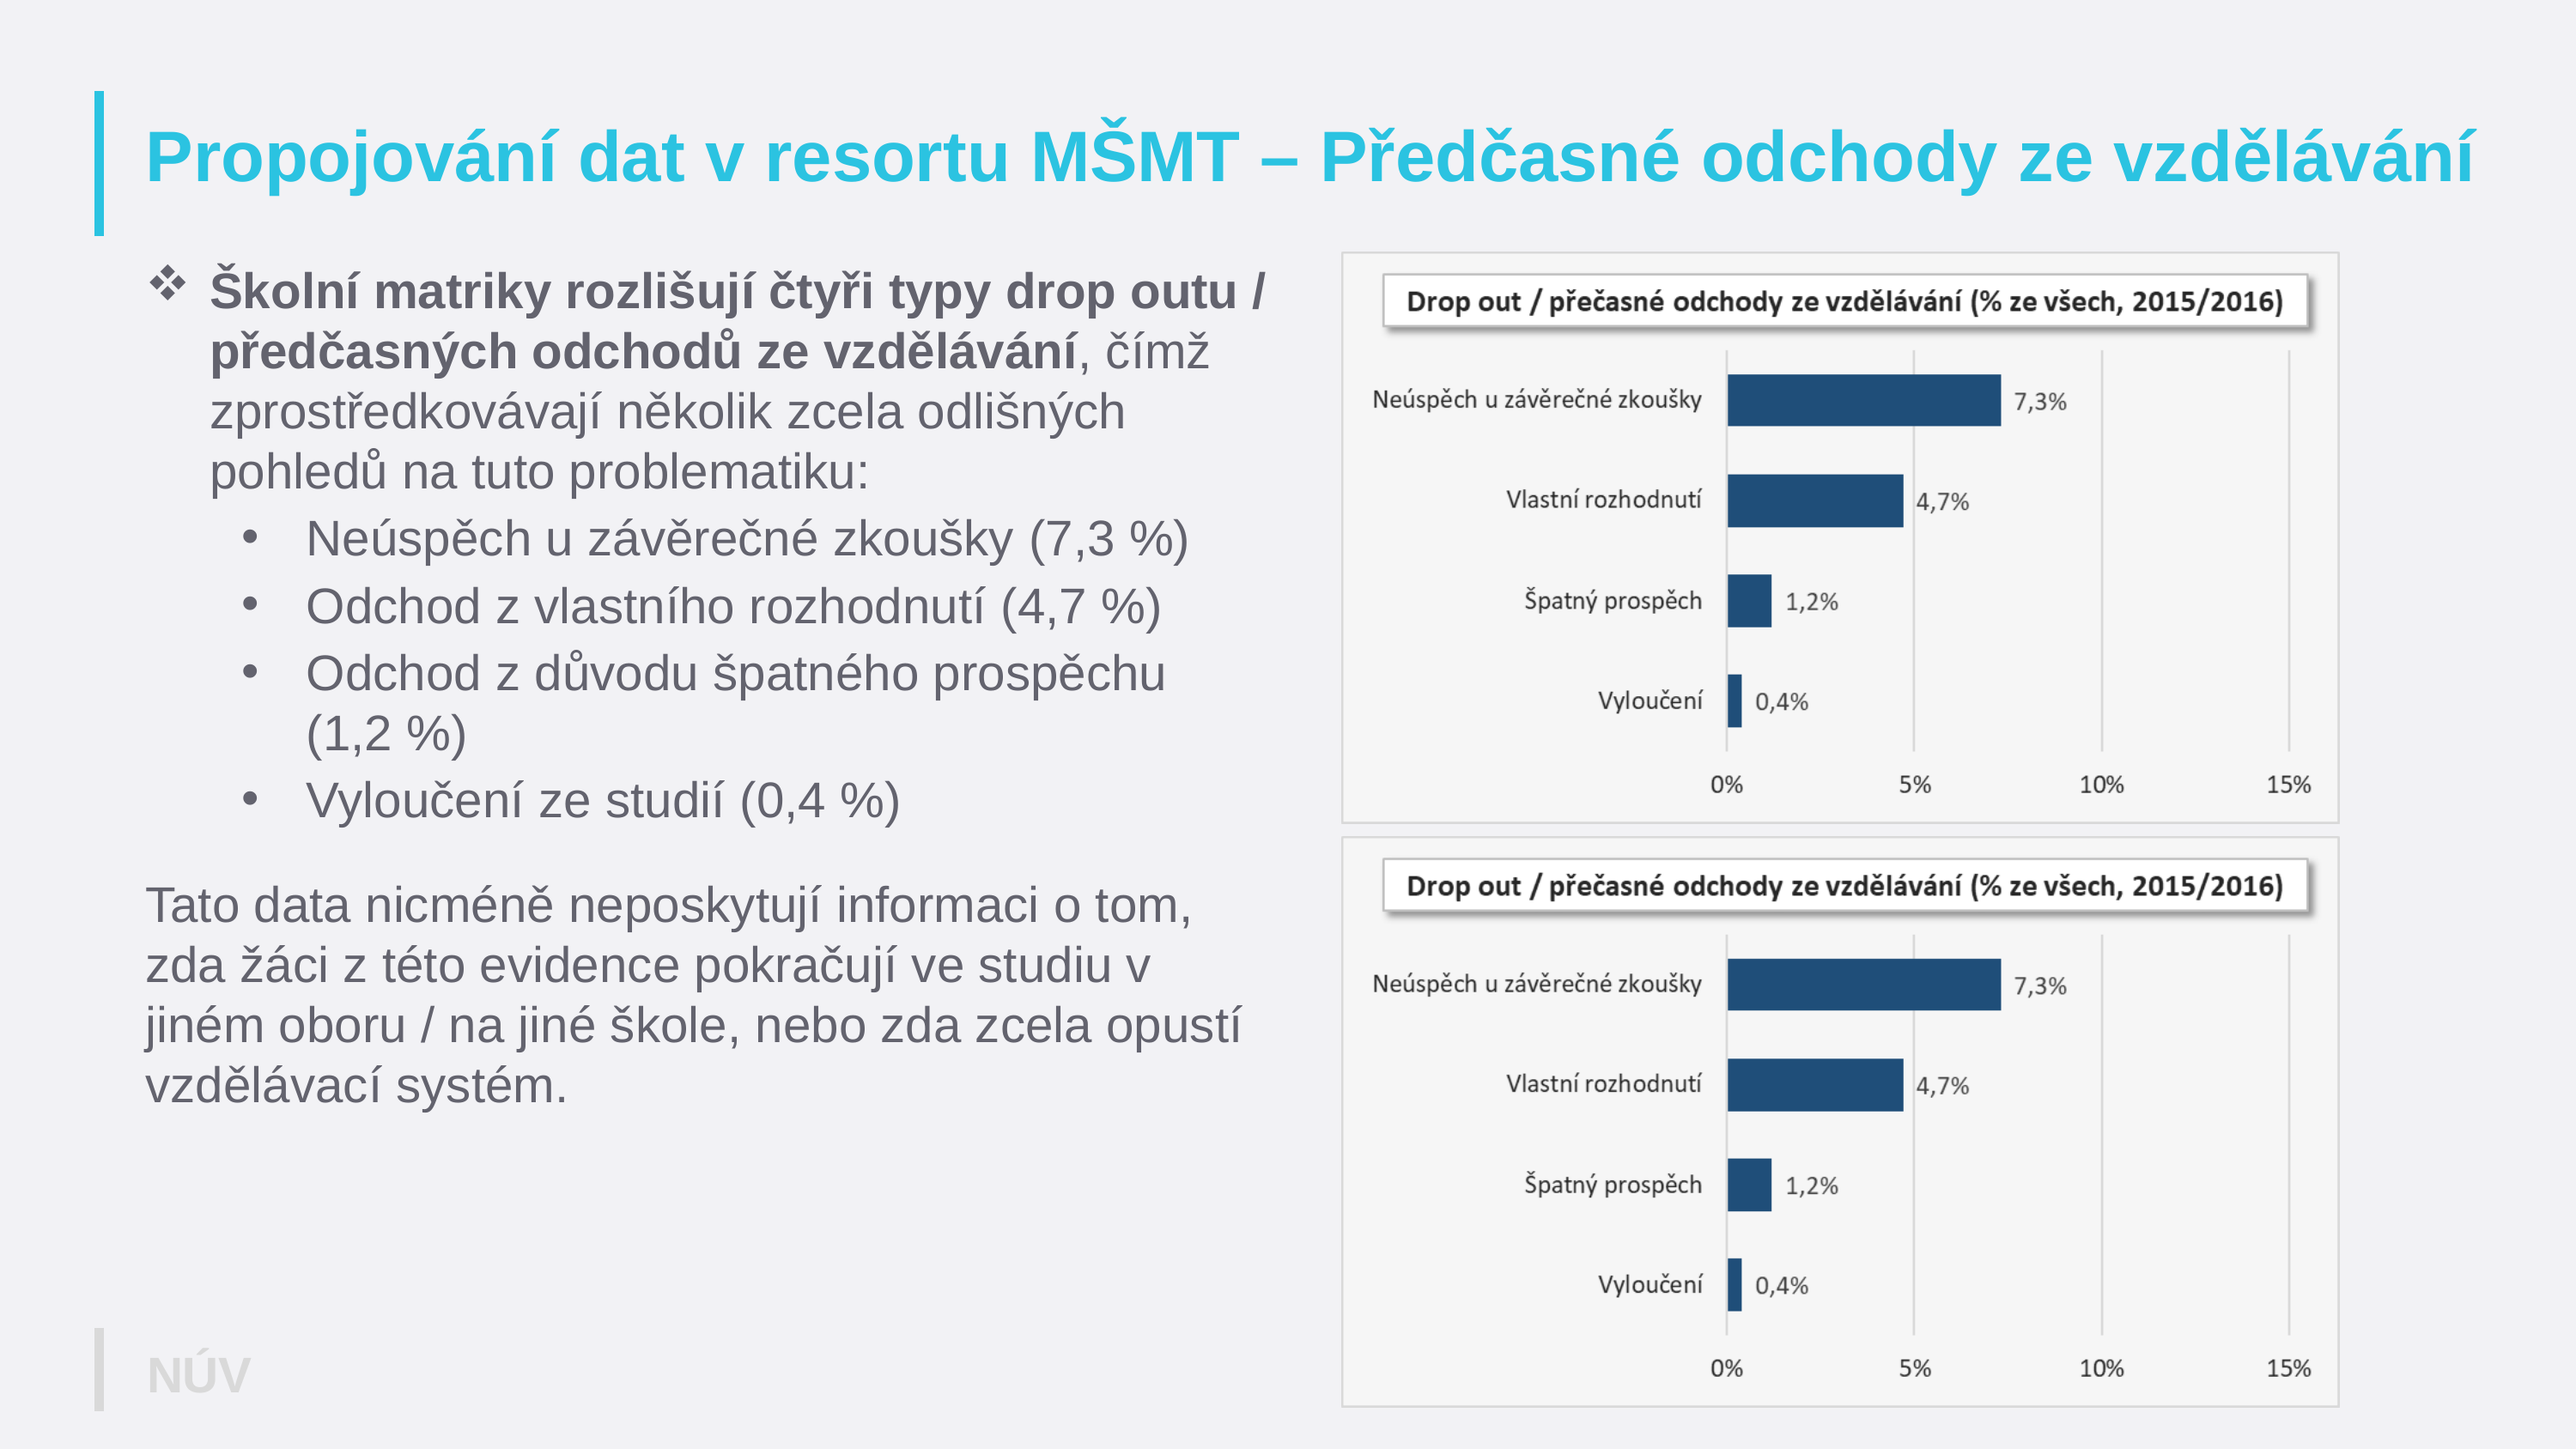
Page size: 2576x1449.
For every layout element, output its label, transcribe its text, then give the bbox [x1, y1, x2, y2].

picture [1341, 252, 2340, 824]
title Propojování dat v resortu MŠMT – Předčasné odchody ze vzdělávání [132, 112, 2533, 282]
text_box Školní matriky rozlišují čtyři typy drop outu / předčasných odchodů ze vzdělávání, čímž zprostředkovávají několik zcela odlišných pohledů na tuto problematiku: Neúspěch u závěrečné zkoušky (7,3 %) Odchod z vlastního rozhodnutí (4,7 %) Odchod z důvodu špatného prospěchu (1,2 %) Vyloučení ze studií (0,4 %) Tato data nicméně neposkytují informaci o tom, zda žáci z této evidence pokračují ve studiu v jiném oboru / na jiné škole, nebo zda zcela opustí vzdělávací systém. [132, 282, 1288, 1119]
picture [1341, 836, 2340, 1408]
